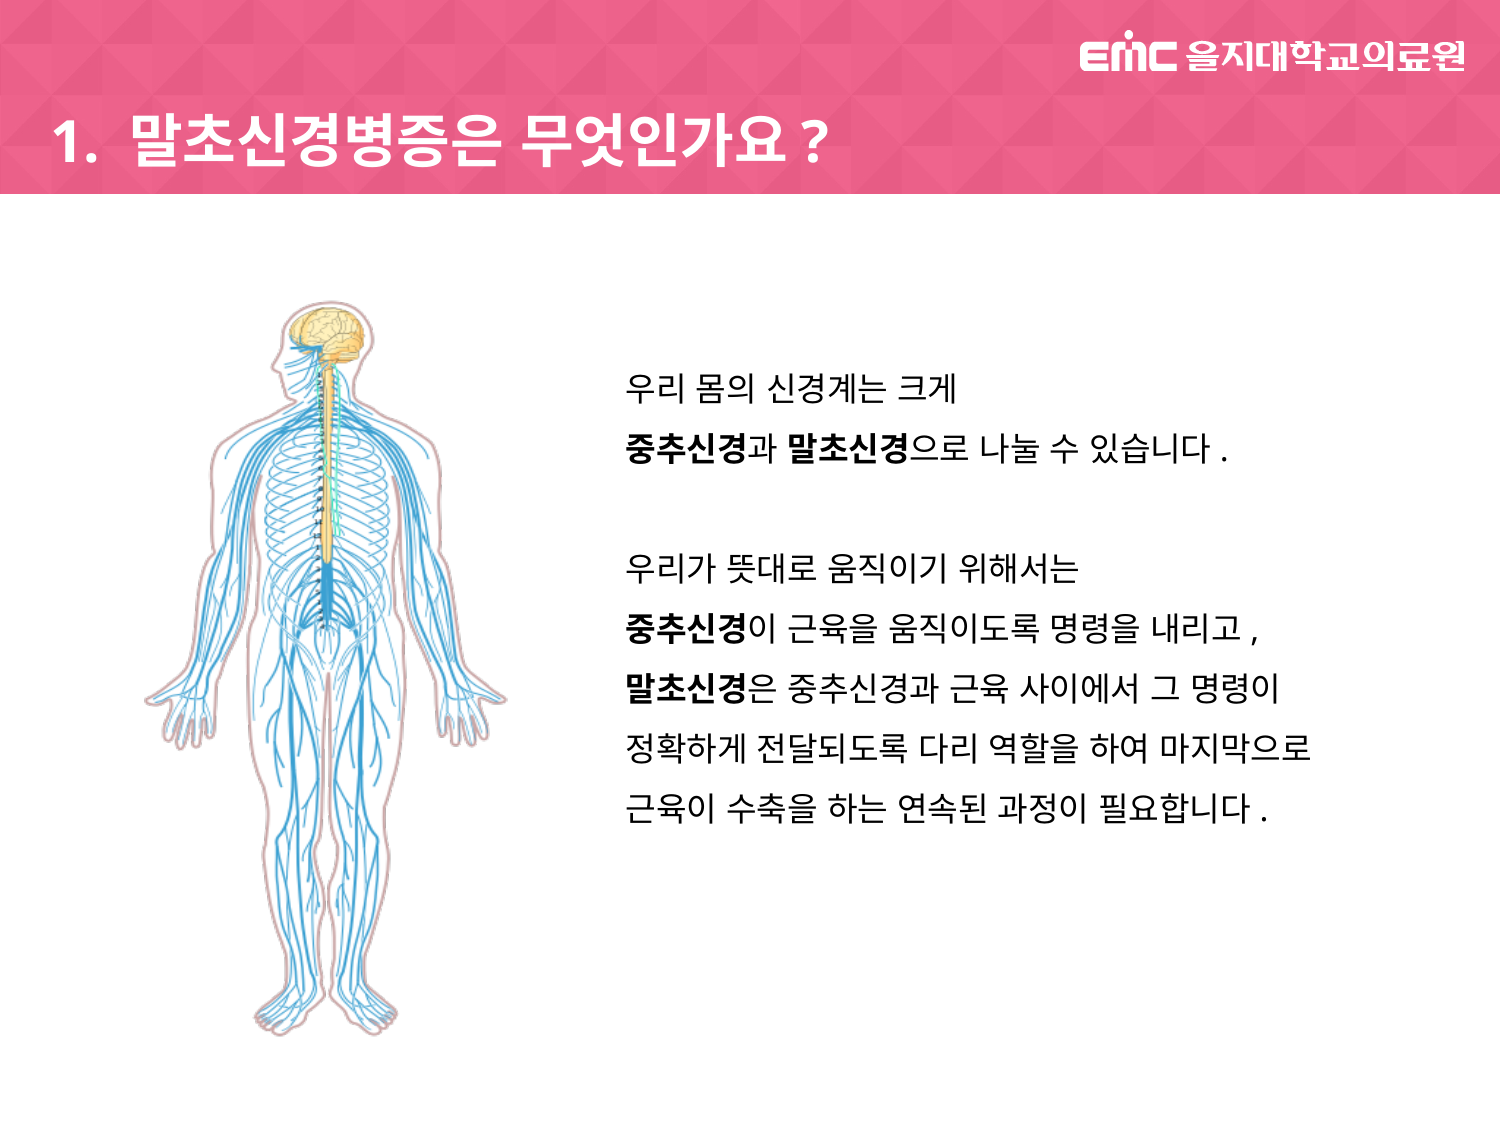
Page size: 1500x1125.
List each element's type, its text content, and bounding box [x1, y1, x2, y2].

picture [127, 287, 525, 1049]
picture [0, 0, 1500, 194]
text_box 우리 몸의 신경계는 크게 중추신경과 말초신경으로 나눌 수 있습니다. 우리가 뜻대로 움직이기 위해서는 중추신경이 근육을 움직이도록 명령을 내리고, 말초신경은 중추신경과 근육 사이에서 그 명령이 정확하게 전달되도록 다리 역할을 하여 마지막으로 근육이 수축을 하는 연속된 과정이 필요합니다. [611, 341, 1416, 875]
